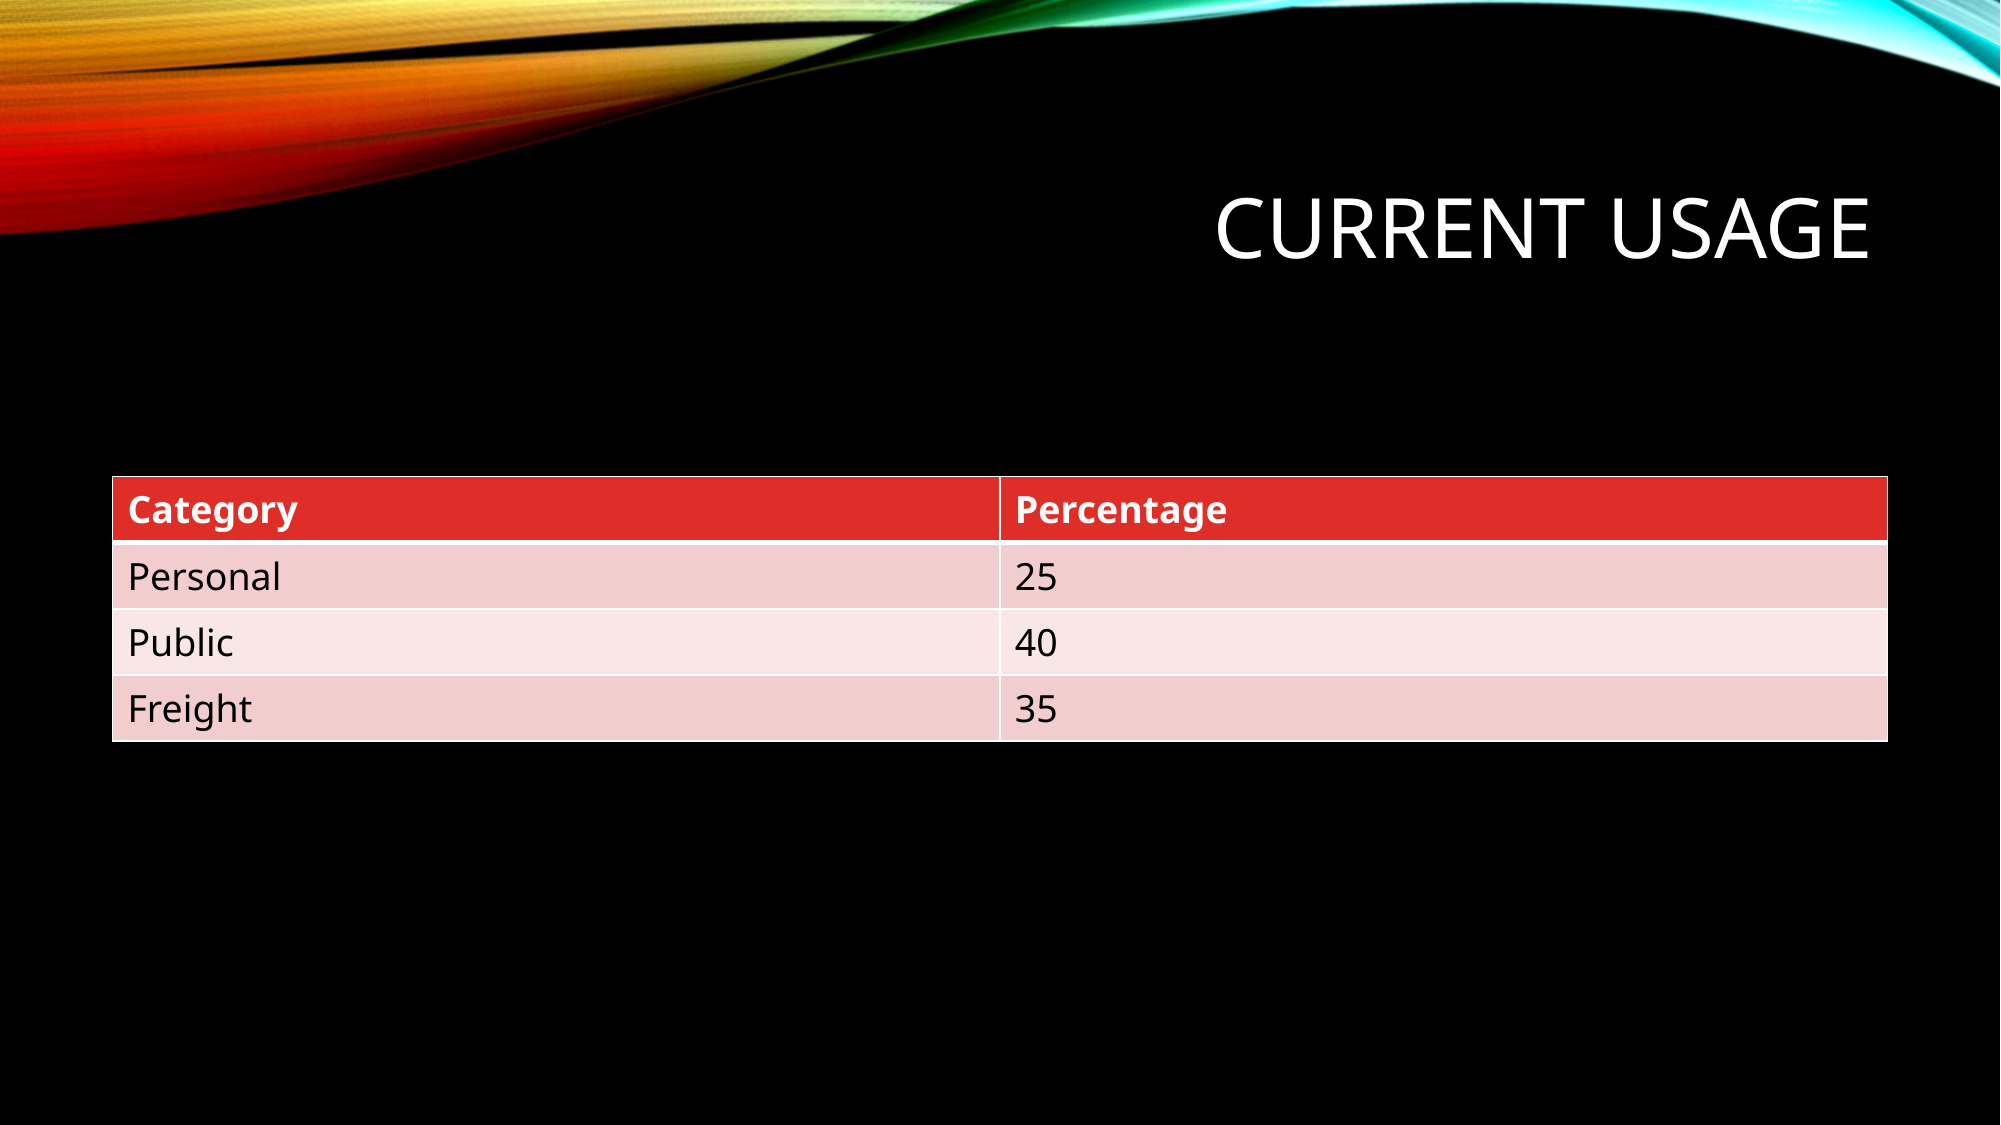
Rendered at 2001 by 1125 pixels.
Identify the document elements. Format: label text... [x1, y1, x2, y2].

table_cell 25 [1001, 545, 1887, 608]
title Current usage [474, 125, 1888, 338]
table_cell 40 [1001, 610, 1887, 674]
table_header Category [113, 477, 999, 540]
table_cell 35 [1001, 676, 1887, 740]
table_cell Public [113, 610, 999, 674]
table_header Percentage [1001, 477, 1887, 540]
picture [0, 0, 2000, 237]
table_cell Personal [113, 545, 999, 608]
table_cell Freight [113, 676, 999, 740]
